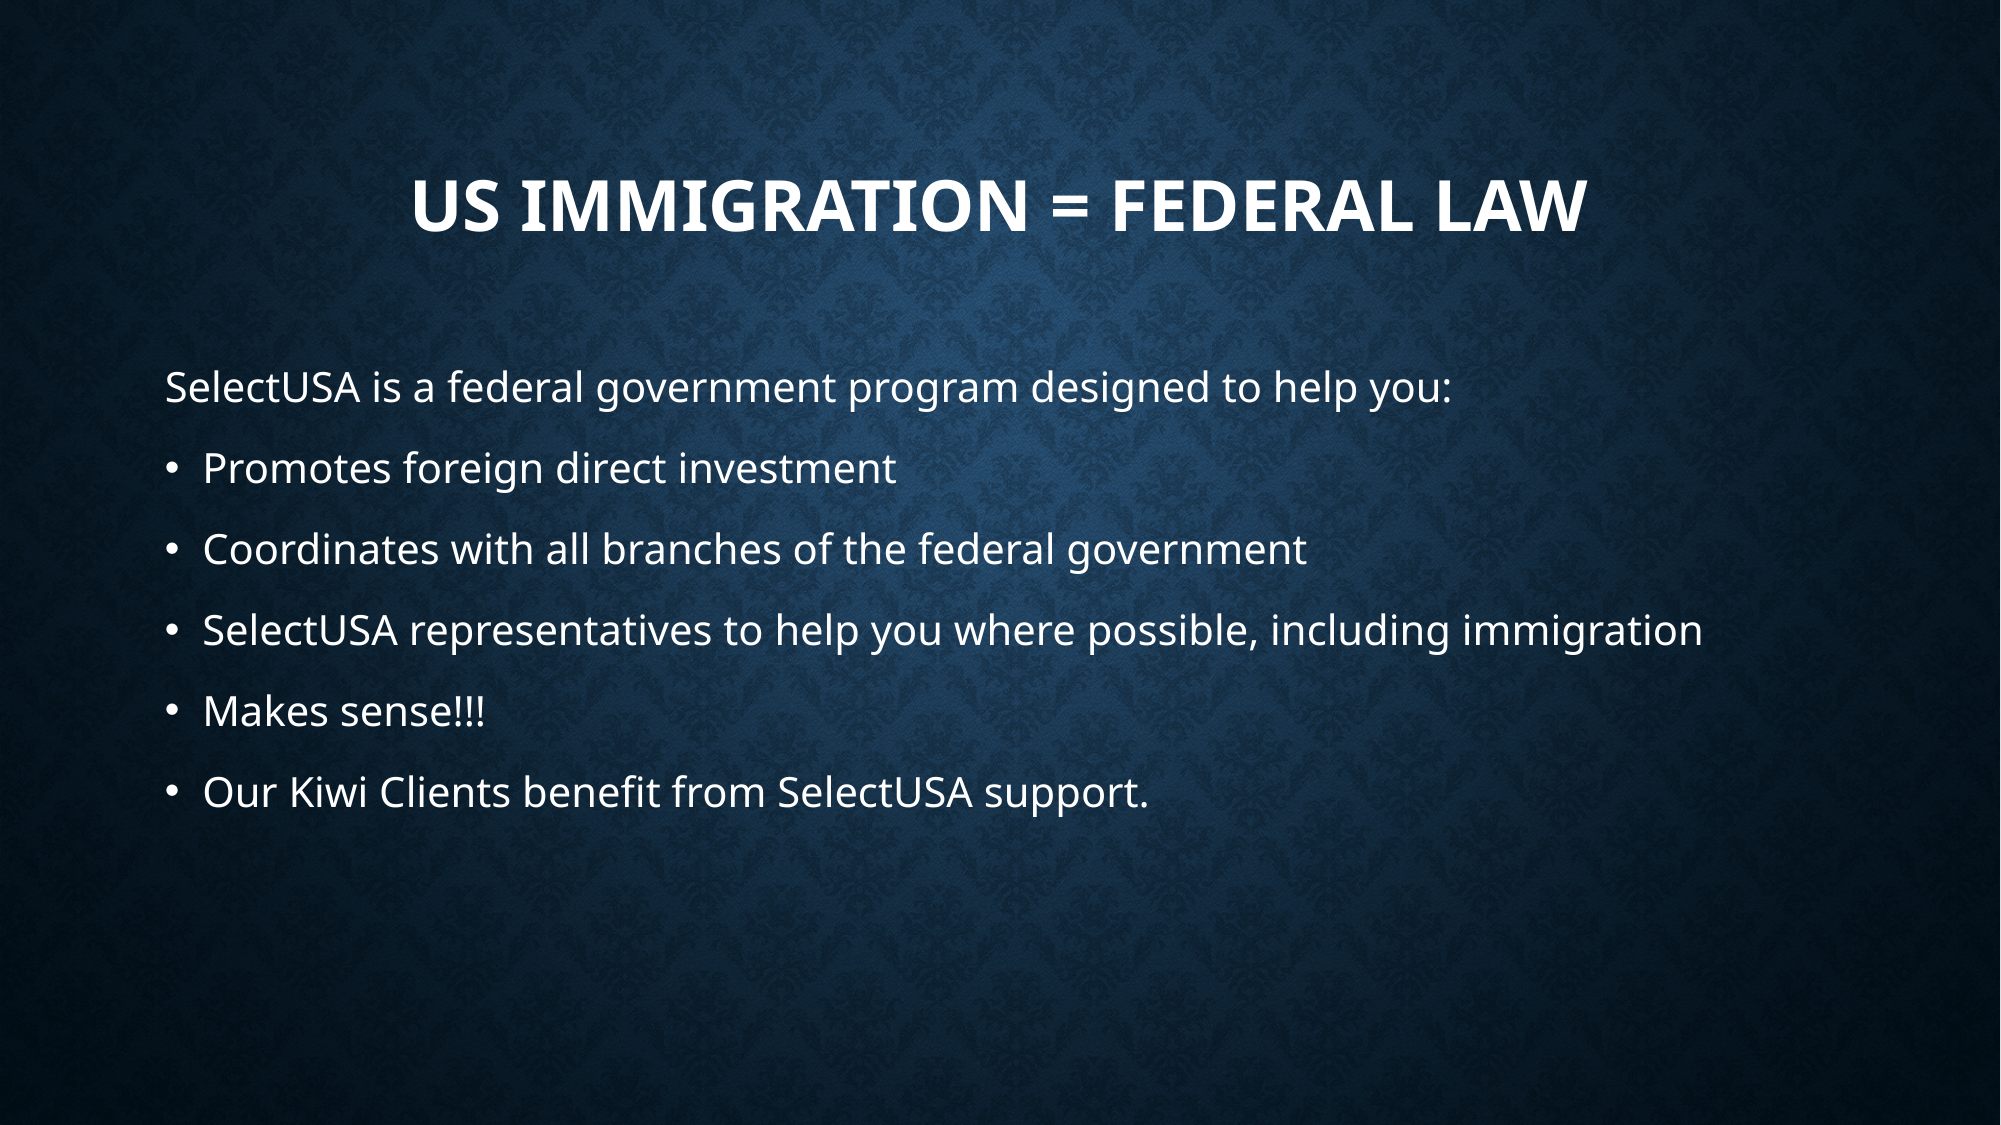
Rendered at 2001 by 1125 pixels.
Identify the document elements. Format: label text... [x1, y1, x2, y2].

list SelectUSA is a federal government program designed to help you: Promotes foreign direct investment Coordinates with all branches of the federal government SelectUSA representatives to help you where possible, including immigration Makes sense!!! Our Kiwi Clients benefit from SelectUSA support. [149, 343, 1849, 950]
title Us immigration = Federal law [149, 99, 1849, 318]
